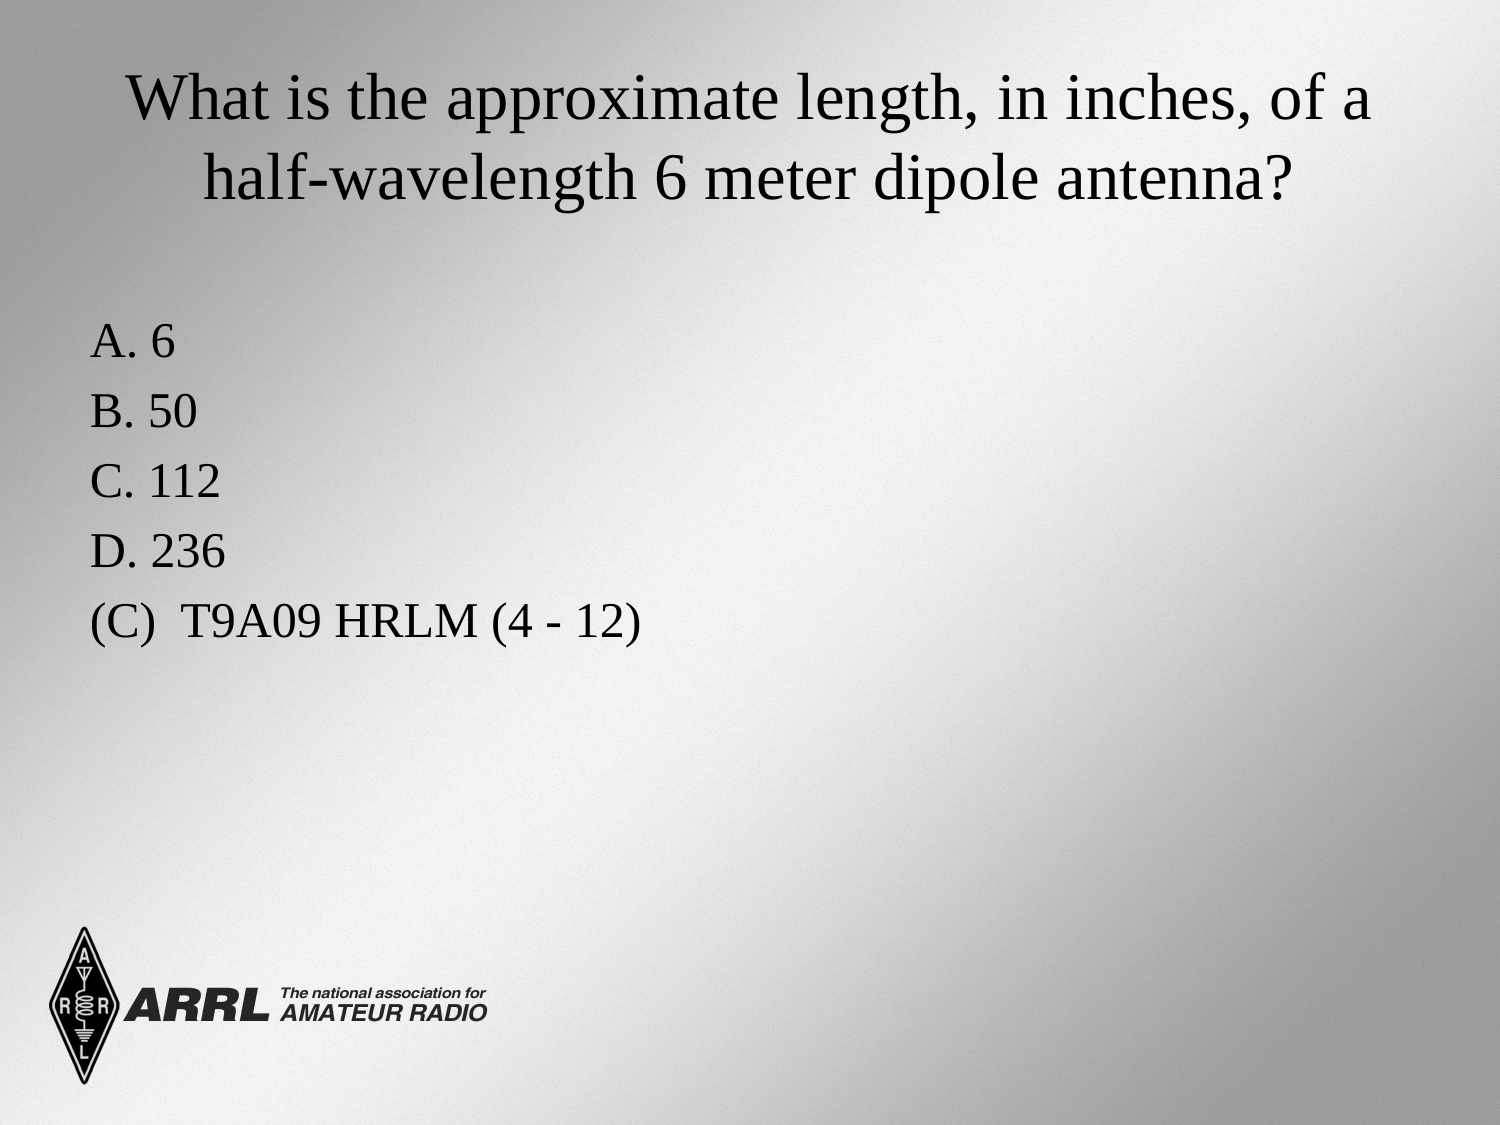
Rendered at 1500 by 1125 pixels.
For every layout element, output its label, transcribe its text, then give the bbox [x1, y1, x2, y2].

title What is the approximate length, in inches, of a half-wavelength 6 meter dipole antenna? [75, 45, 1425, 233]
list A. 6 B. 50 C. 112 D. 236 (C) T9A09 HRLM (4 - 12) [75, 299, 1425, 1005]
picture [0, 0, 1500, 1125]
